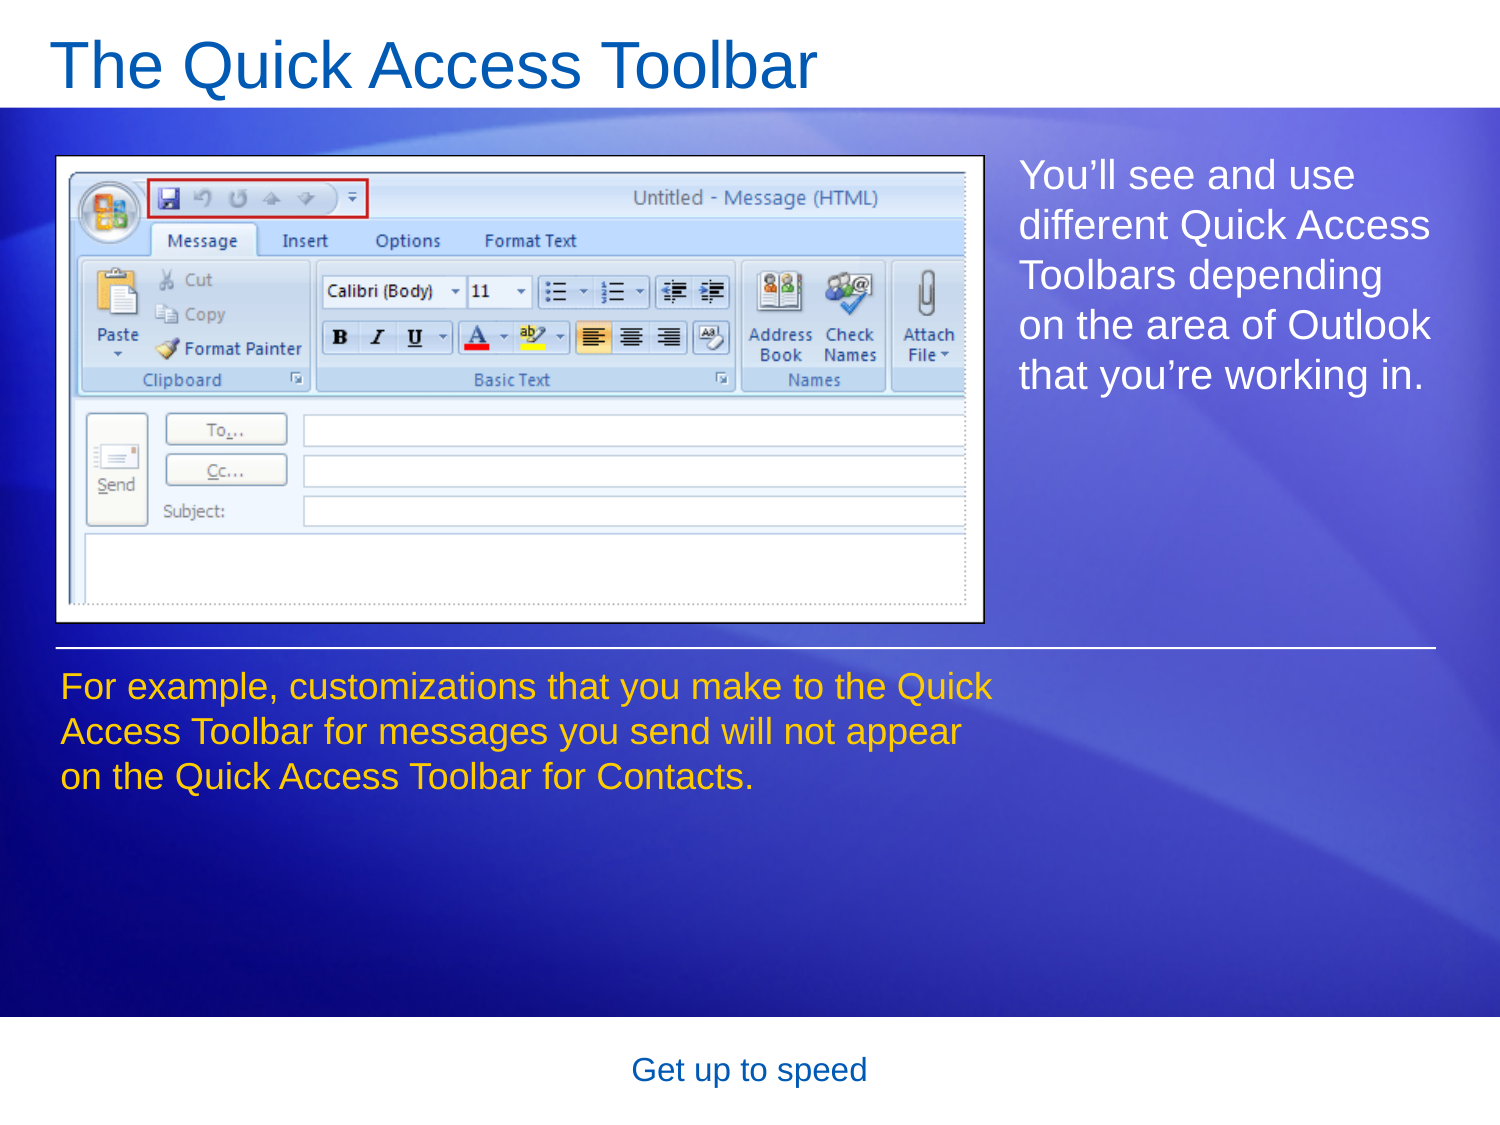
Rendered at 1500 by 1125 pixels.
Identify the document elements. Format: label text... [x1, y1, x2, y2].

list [55, 155, 985, 624]
picture [0, 108, 1500, 1017]
text_box You’ll see and use different Quick Access Toolbars depending on the area of Outlook that you’re working in. [1003, 140, 1454, 626]
footer Get up to speed [445, 1016, 1055, 1096]
text_box For example, customizations that you make to the Quick Access Toolbar for messages you send will not appear on the Quick Access Toolbar for Contacts. [45, 655, 1018, 902]
title The Quick Access Toolbar [34, 11, 1352, 114]
